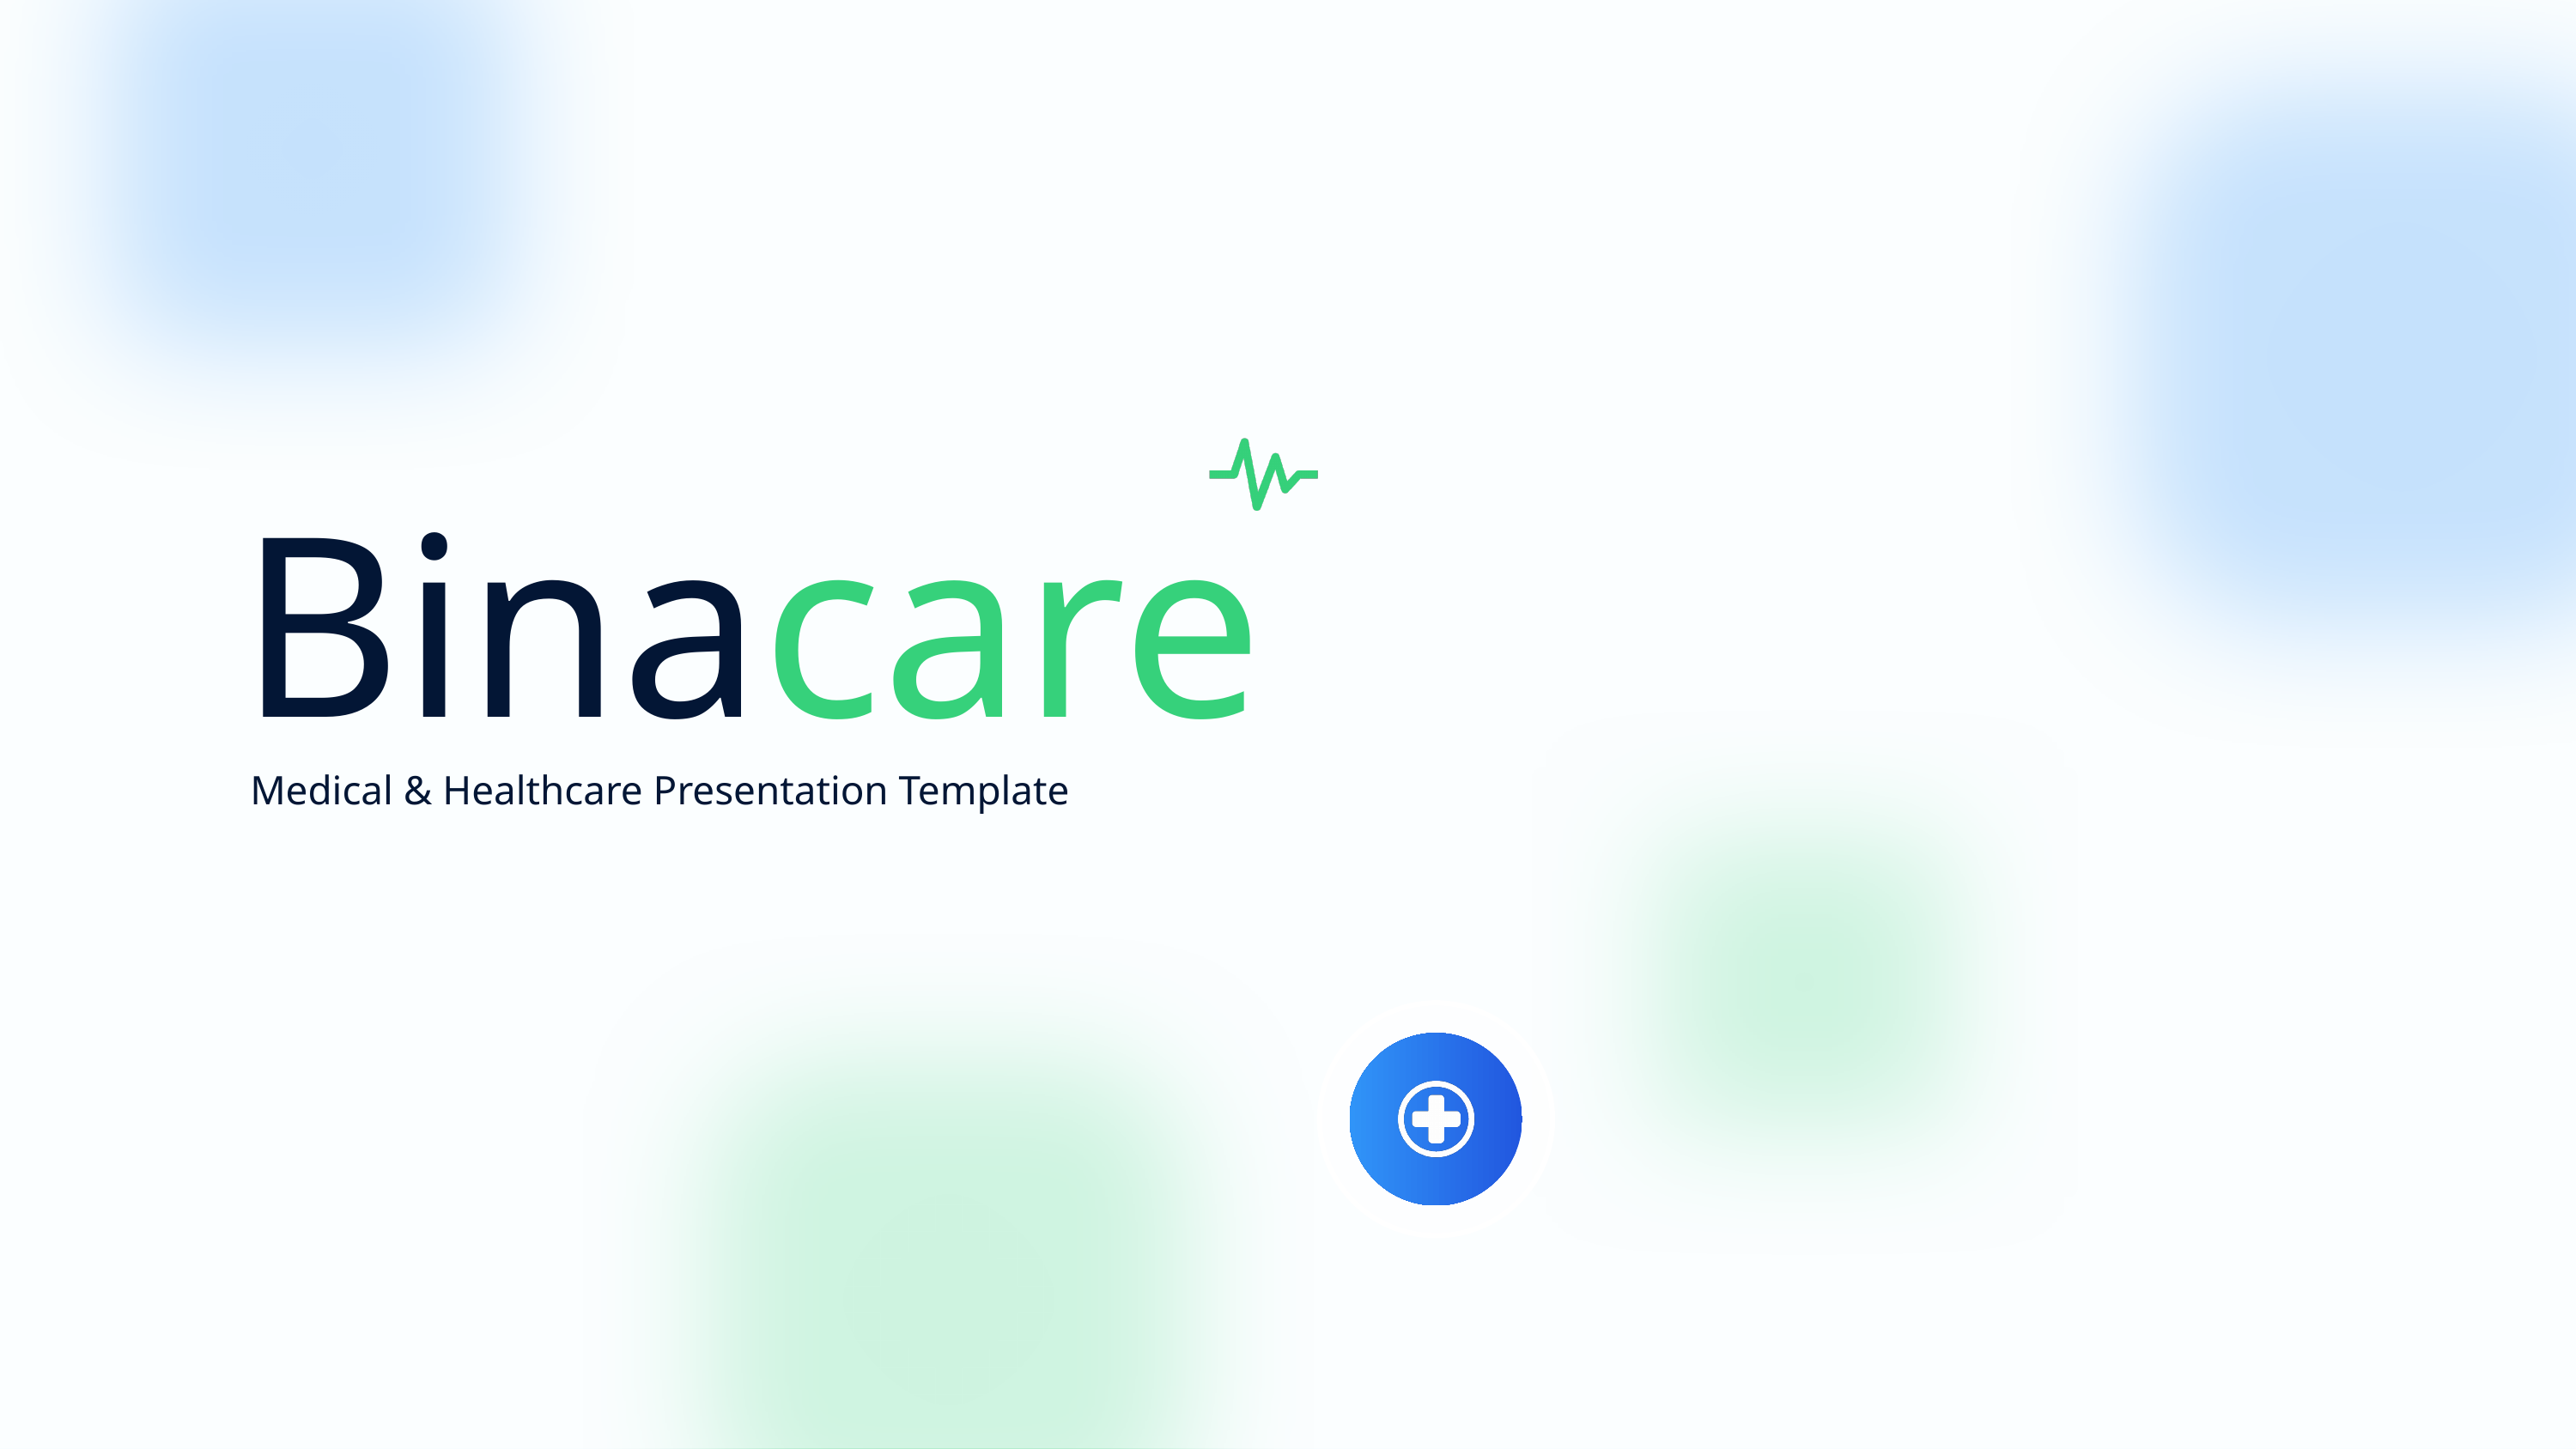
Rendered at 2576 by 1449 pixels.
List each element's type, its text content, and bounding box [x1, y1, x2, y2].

picture [1388, 1070, 1485, 1167]
text_box [1318, 1002, 1552, 1237]
text_box Binacare [226, 460, 1458, 773]
text_box Medical & Healthcare Presentation Template [237, 759, 1350, 820]
picture [1552, 73, 2401, 1449]
picture [1199, 409, 1328, 539]
text_box [1348, 1032, 1523, 1207]
